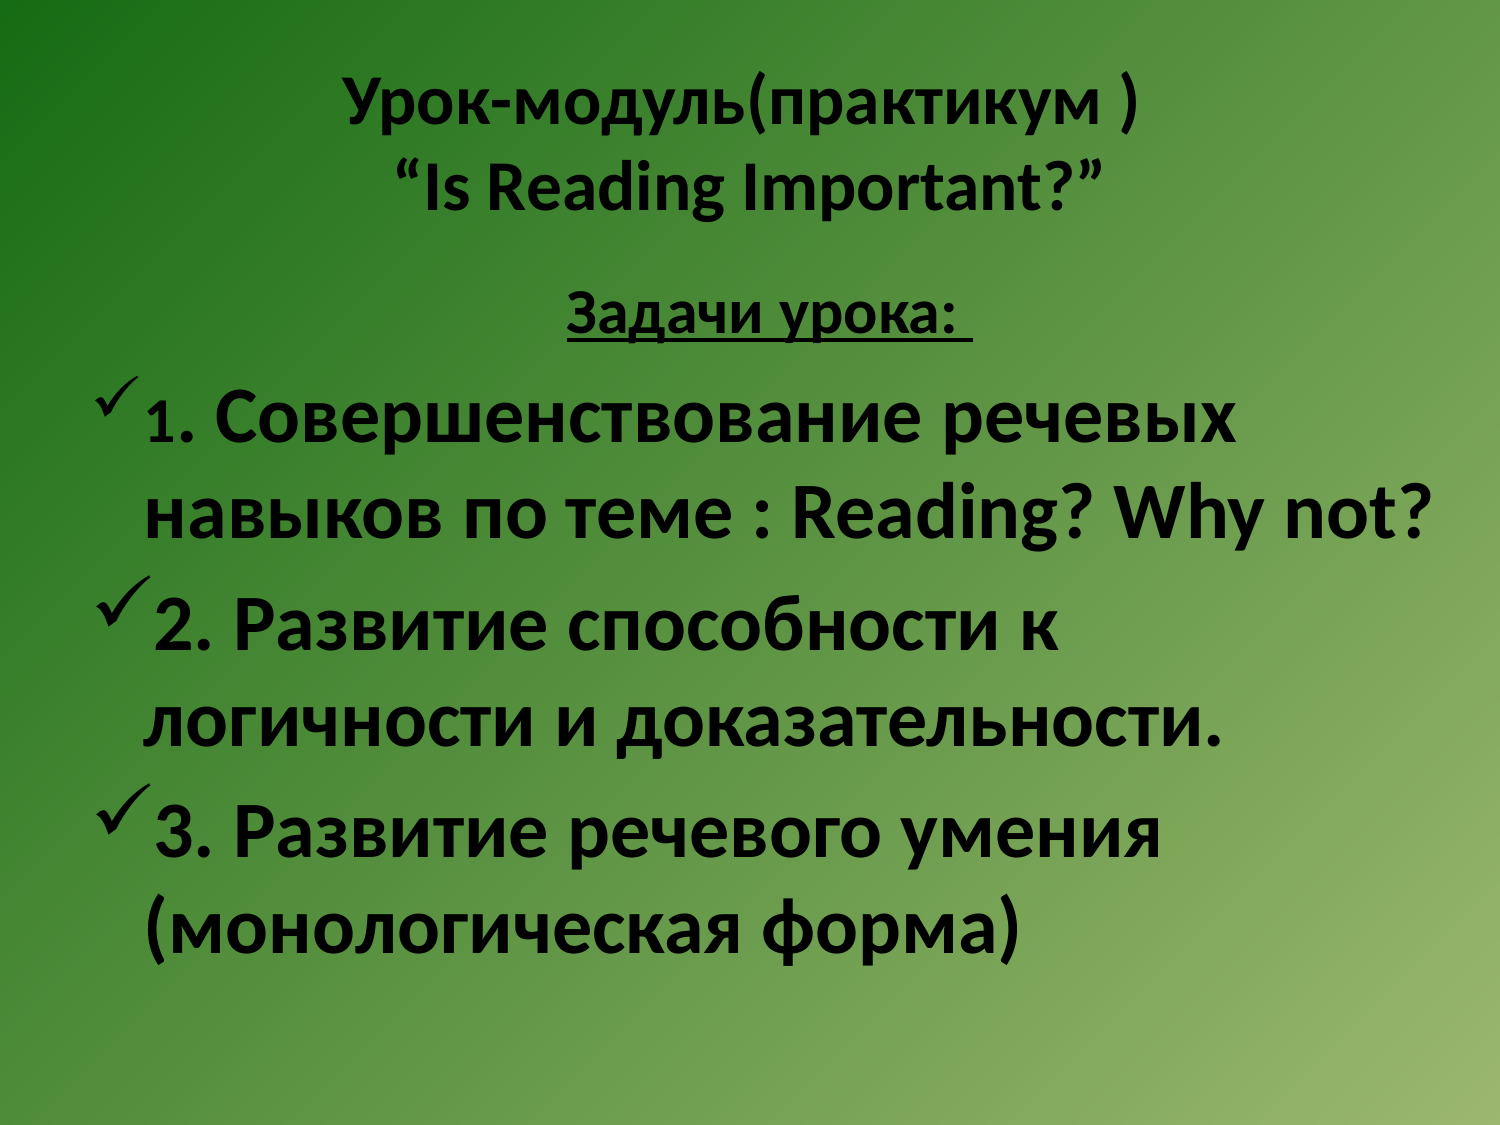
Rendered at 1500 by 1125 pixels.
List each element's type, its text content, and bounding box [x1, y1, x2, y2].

list Задачи урока: 1. Совершенствование речевых навыков по теме : Reading? Why not? 2. Развитие способности к логичности и доказательности. 3. Развитие речевого умения (монологическая форма) [75, 262, 1465, 1055]
title Урок-модуль(практикум ) “Is Reading Important?” [75, 45, 1425, 233]
